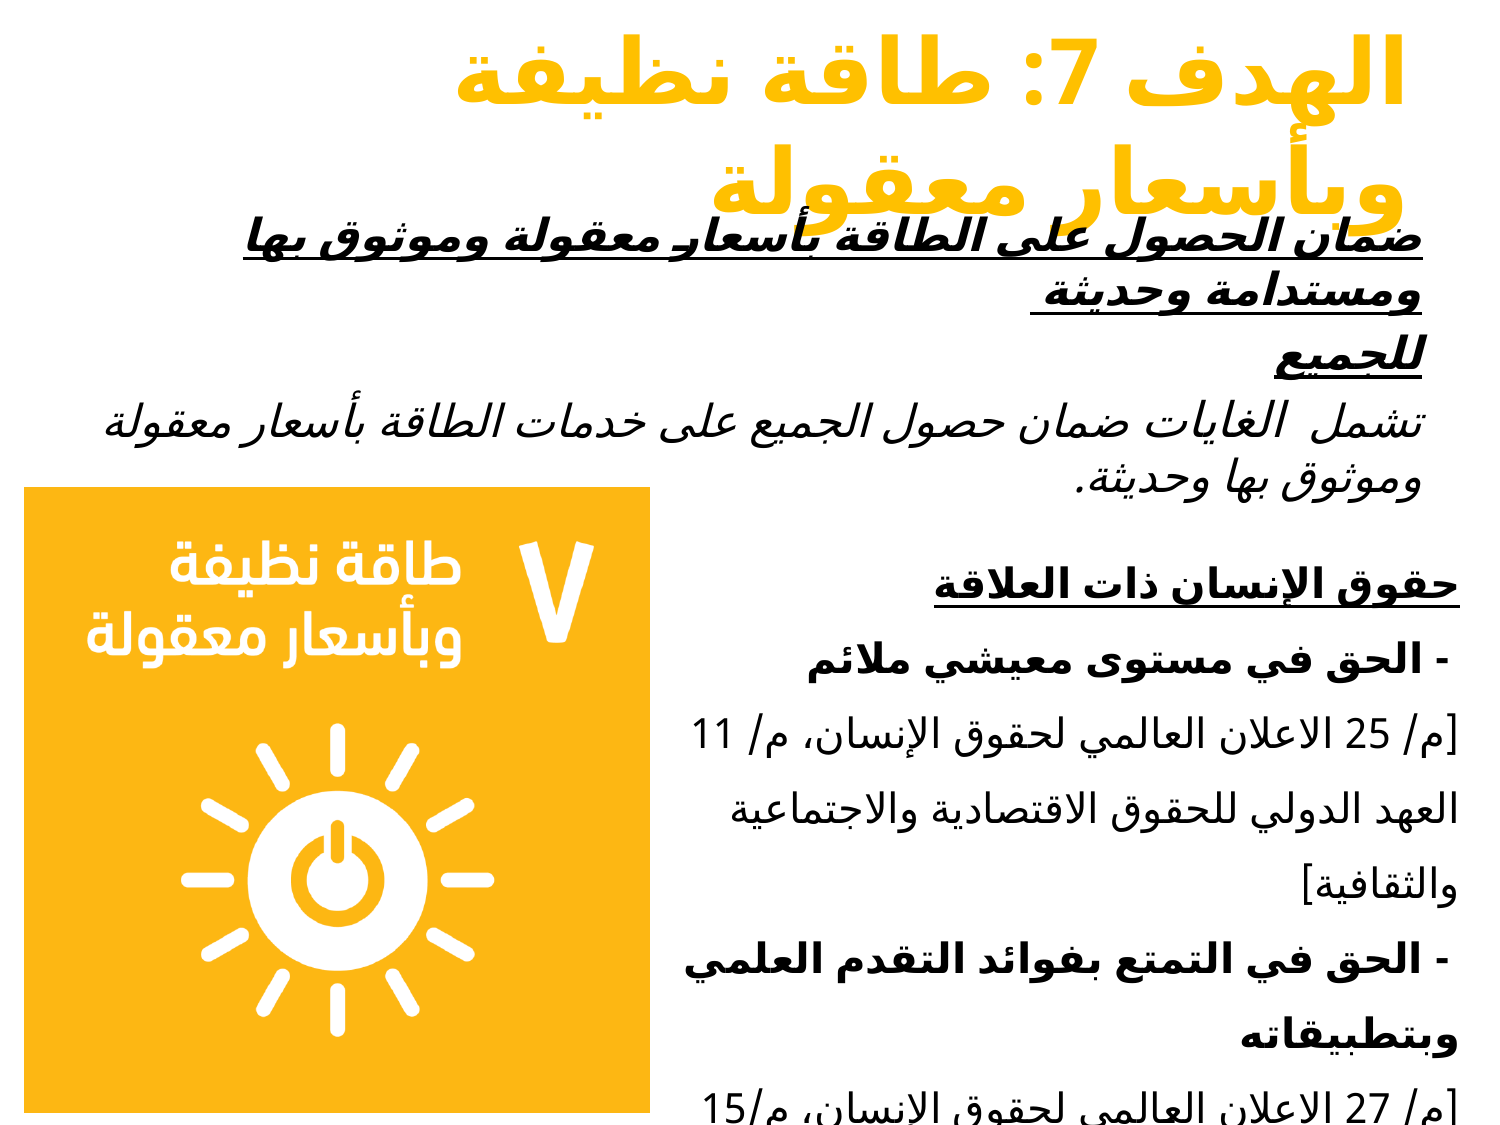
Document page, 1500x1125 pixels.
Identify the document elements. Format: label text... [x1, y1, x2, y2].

title الهدف 7: طاقة نظيفة وبأسعار معقولة [75, 45, 1425, 198]
list ضمان الحصول على الطاقة بأسعار معقولة وموثوق بها ومستدامة وحديثة للجميع تشمل الغايات ضمان حصول الجميع على خدمات الطاقة بأسعار معقولة وموثوق بها وحديثة. [62, 198, 1438, 511]
text_box حقوق الإنسان ذات العلاقة - الحق في مستوى معيشي ملائم [م/ 25 الاعلان العالمي لحقوق الإنسان، م/ 11 العهد الدولي للحقوق الاقتصادية والاجتماعية والثقافية] - الحق في التمتع بفوائد التقدم العلمي وبتطبيقاته [م/ 27 الاعلان العالمي لحقوق الإنسان، م/15 (1)(ب) العهد الدولي للحقوق الاقتصادية والاجتماعية والثقافية] [662, 524, 1475, 1125]
picture [24, 487, 651, 1113]
